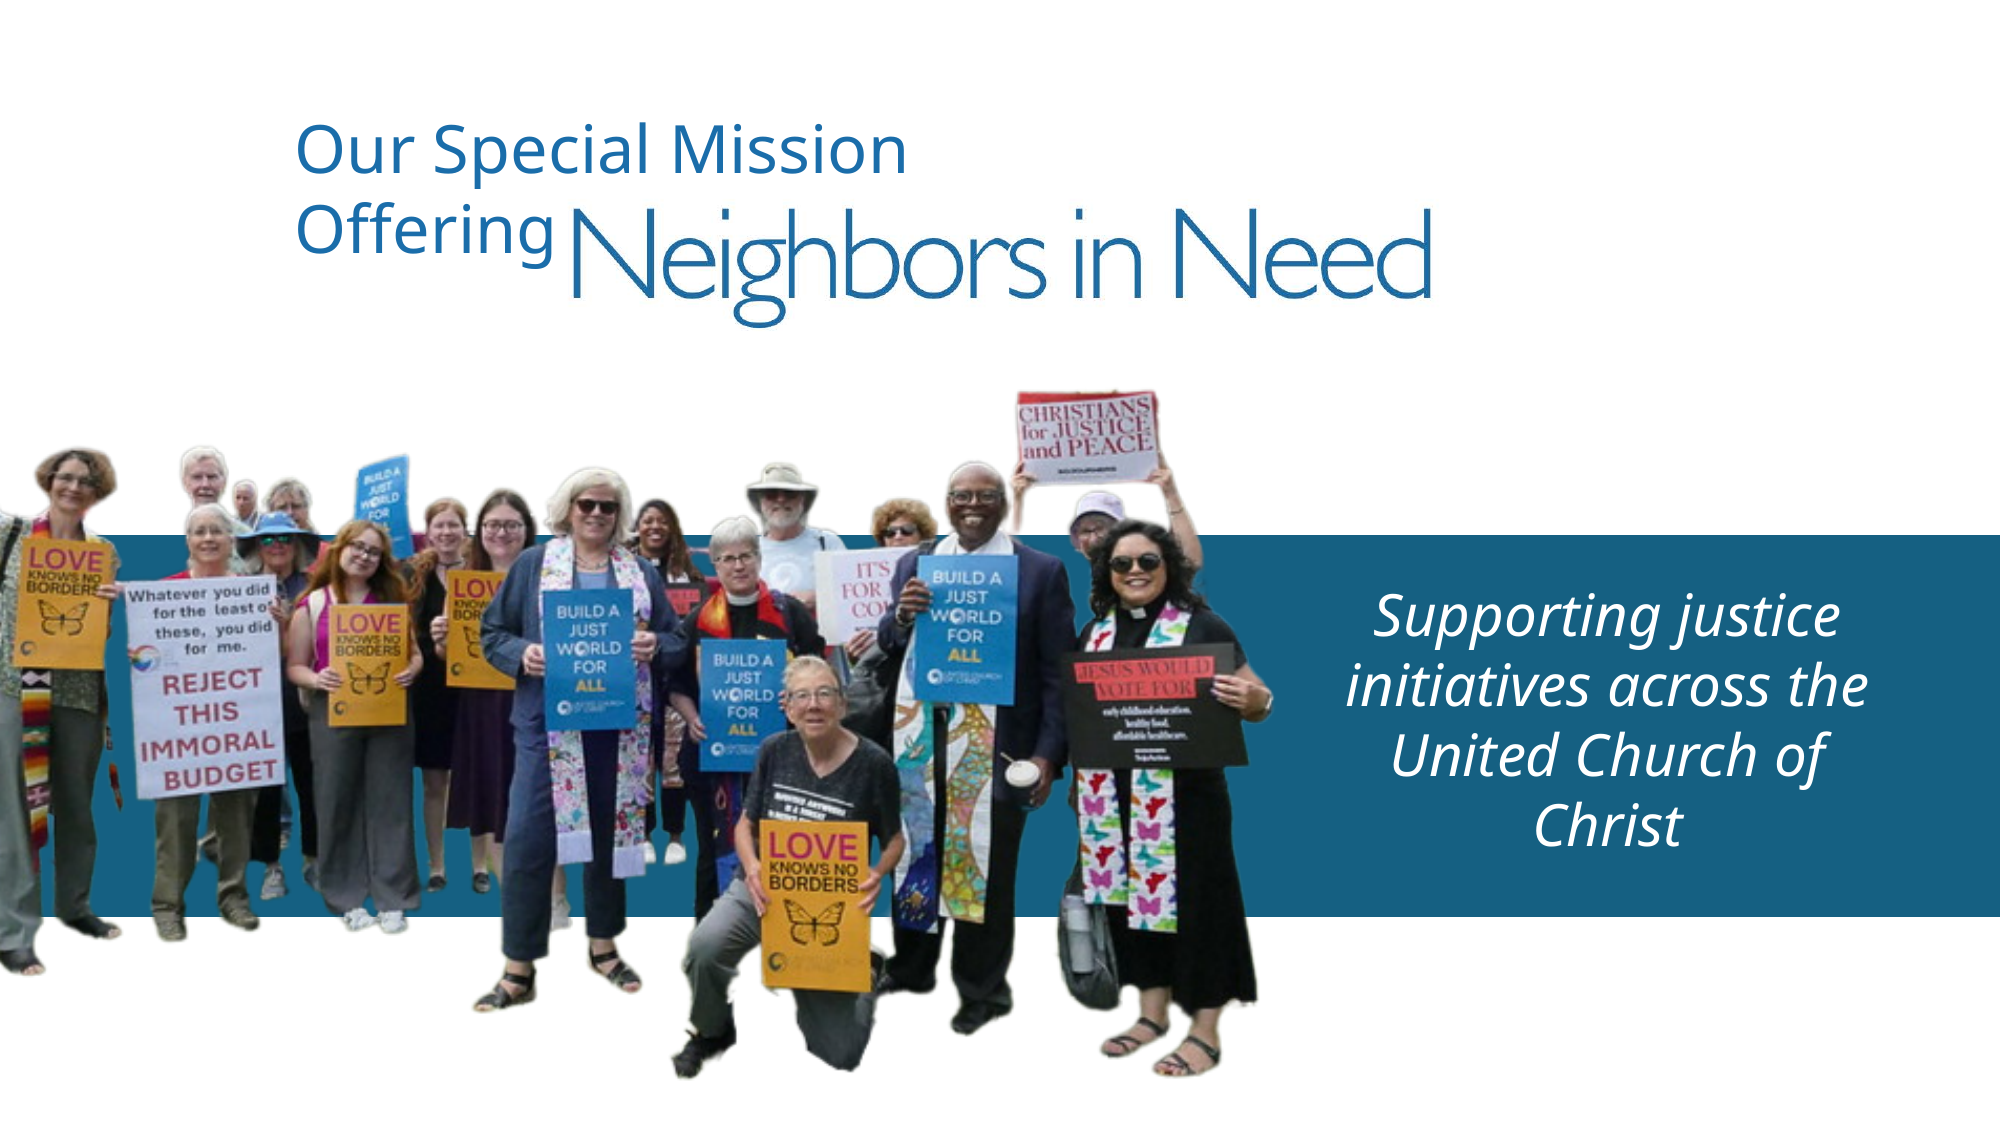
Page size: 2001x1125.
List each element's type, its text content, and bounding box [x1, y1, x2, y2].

text_box Supporting justice initiatives across the United Church of Christ [1326, 570, 1889, 866]
text_box Our Special Mission Offering [279, 99, 1182, 275]
picture [0, 157, 1672, 1125]
text_box [1292, 534, 2000, 919]
